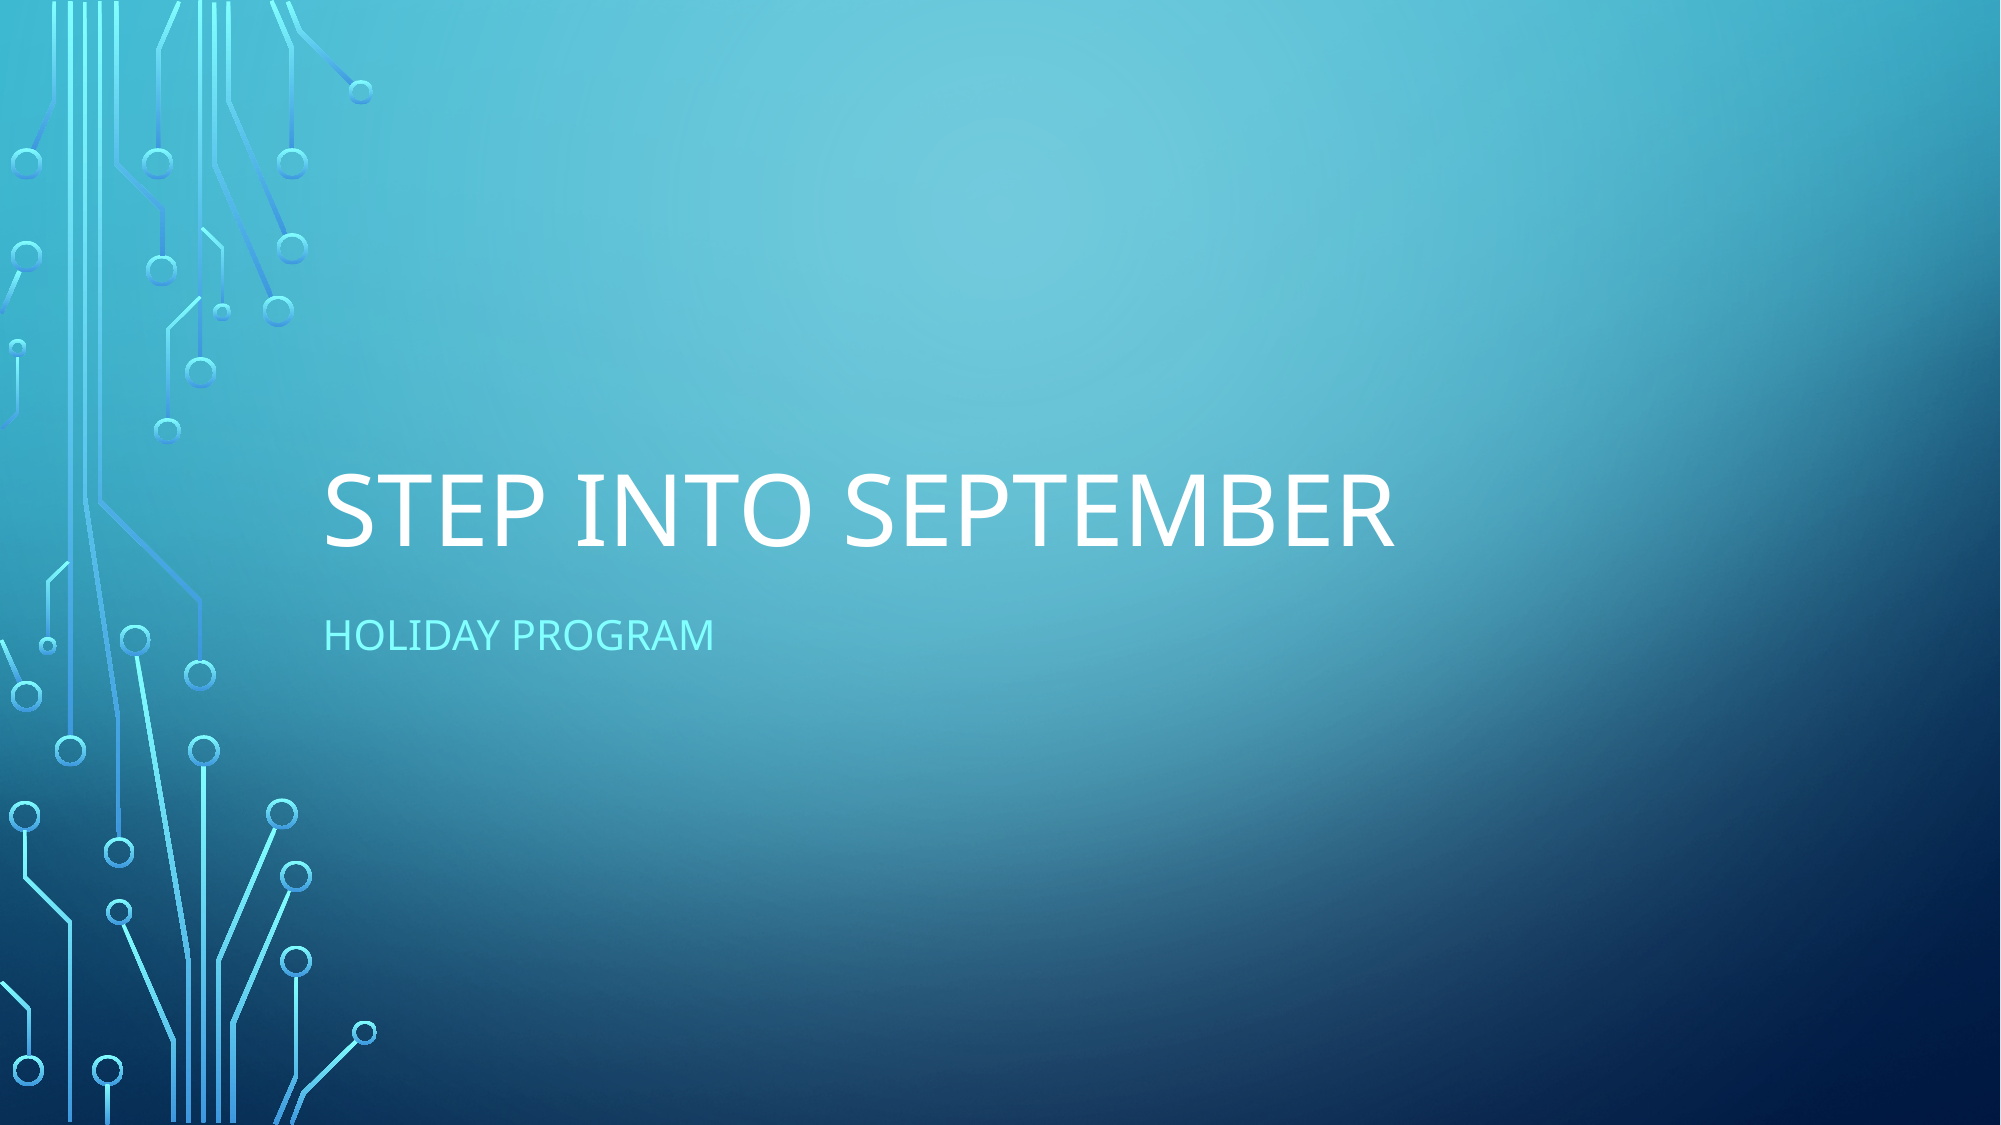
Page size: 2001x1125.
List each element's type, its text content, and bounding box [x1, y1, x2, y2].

subtitle Holiday Program [307, 590, 1750, 863]
title Step Into September [307, 184, 1750, 576]
